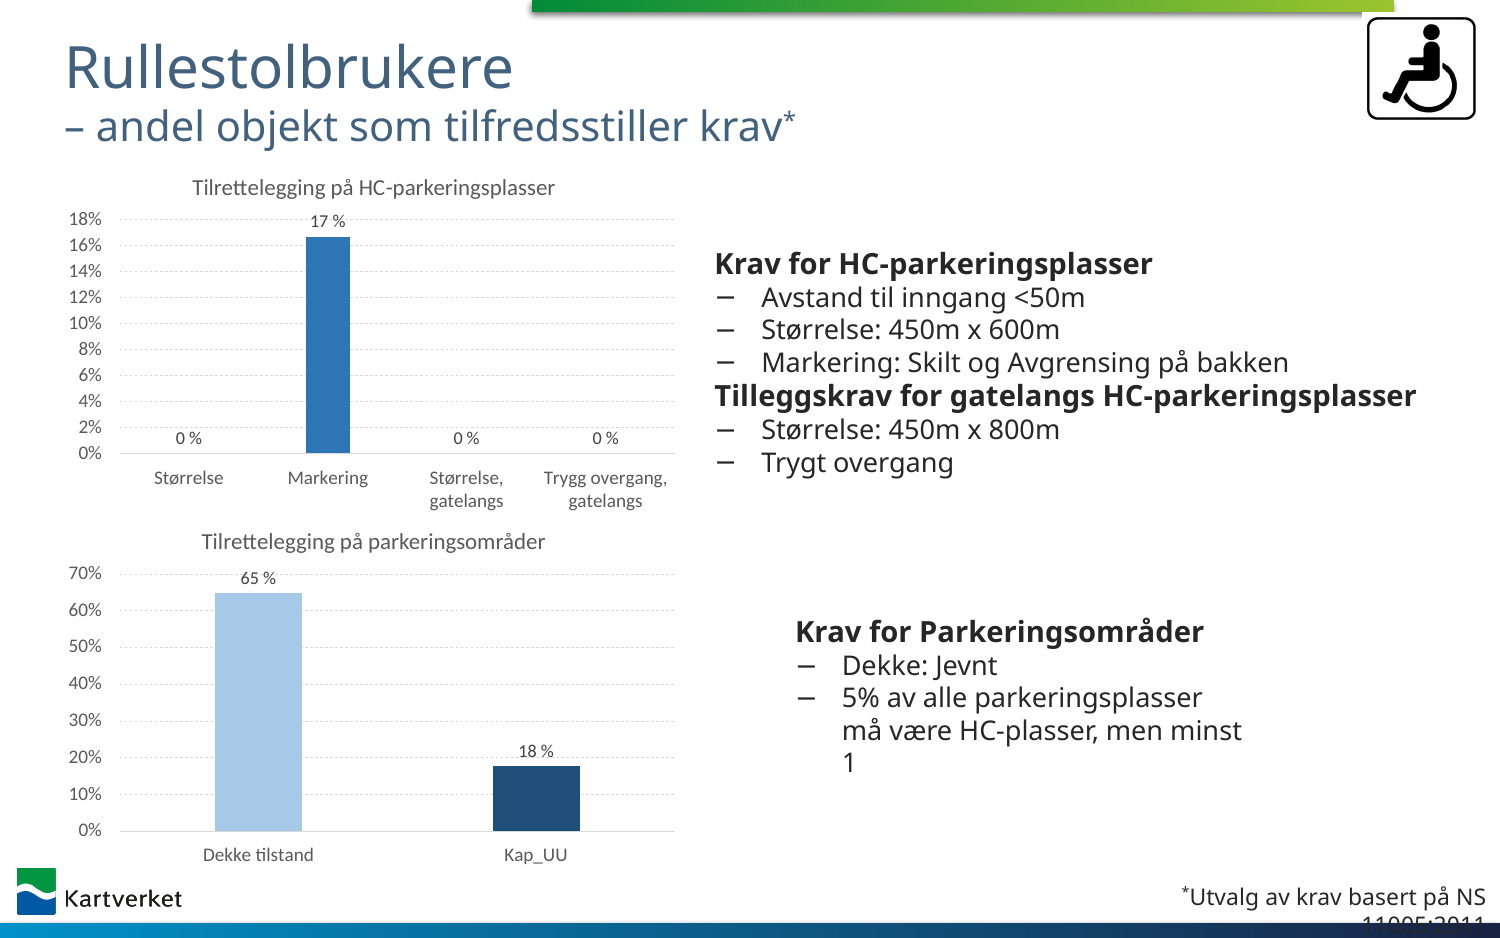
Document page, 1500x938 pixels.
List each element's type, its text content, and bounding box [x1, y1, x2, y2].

text_box Krav for HC-parkeringsplasser Avstand til inngang <50m Størrelse: 450m x 600m Markering: Skilt og Avgrensing på bakken Tilleggskrav for gatelangs HC-parkeringsplasser Størrelse: 450m x 800m Trygt overgang [699, 237, 1433, 485]
text_box Krav for Parkeringsområder Dekke: Jevnt 5% av alle parkeringsplasser må være HC-plasser, men minst 1 [780, 605, 1261, 786]
text_box Rullestolbrukere – andel objekt som tilfredsstiller krav* [49, 25, 1431, 158]
picture [1362, 12, 1481, 126]
picture [62, 166, 686, 519]
text_box *Utvalg av krav basert på NS 11005:2011 [1068, 873, 1500, 938]
picture [62, 520, 686, 874]
